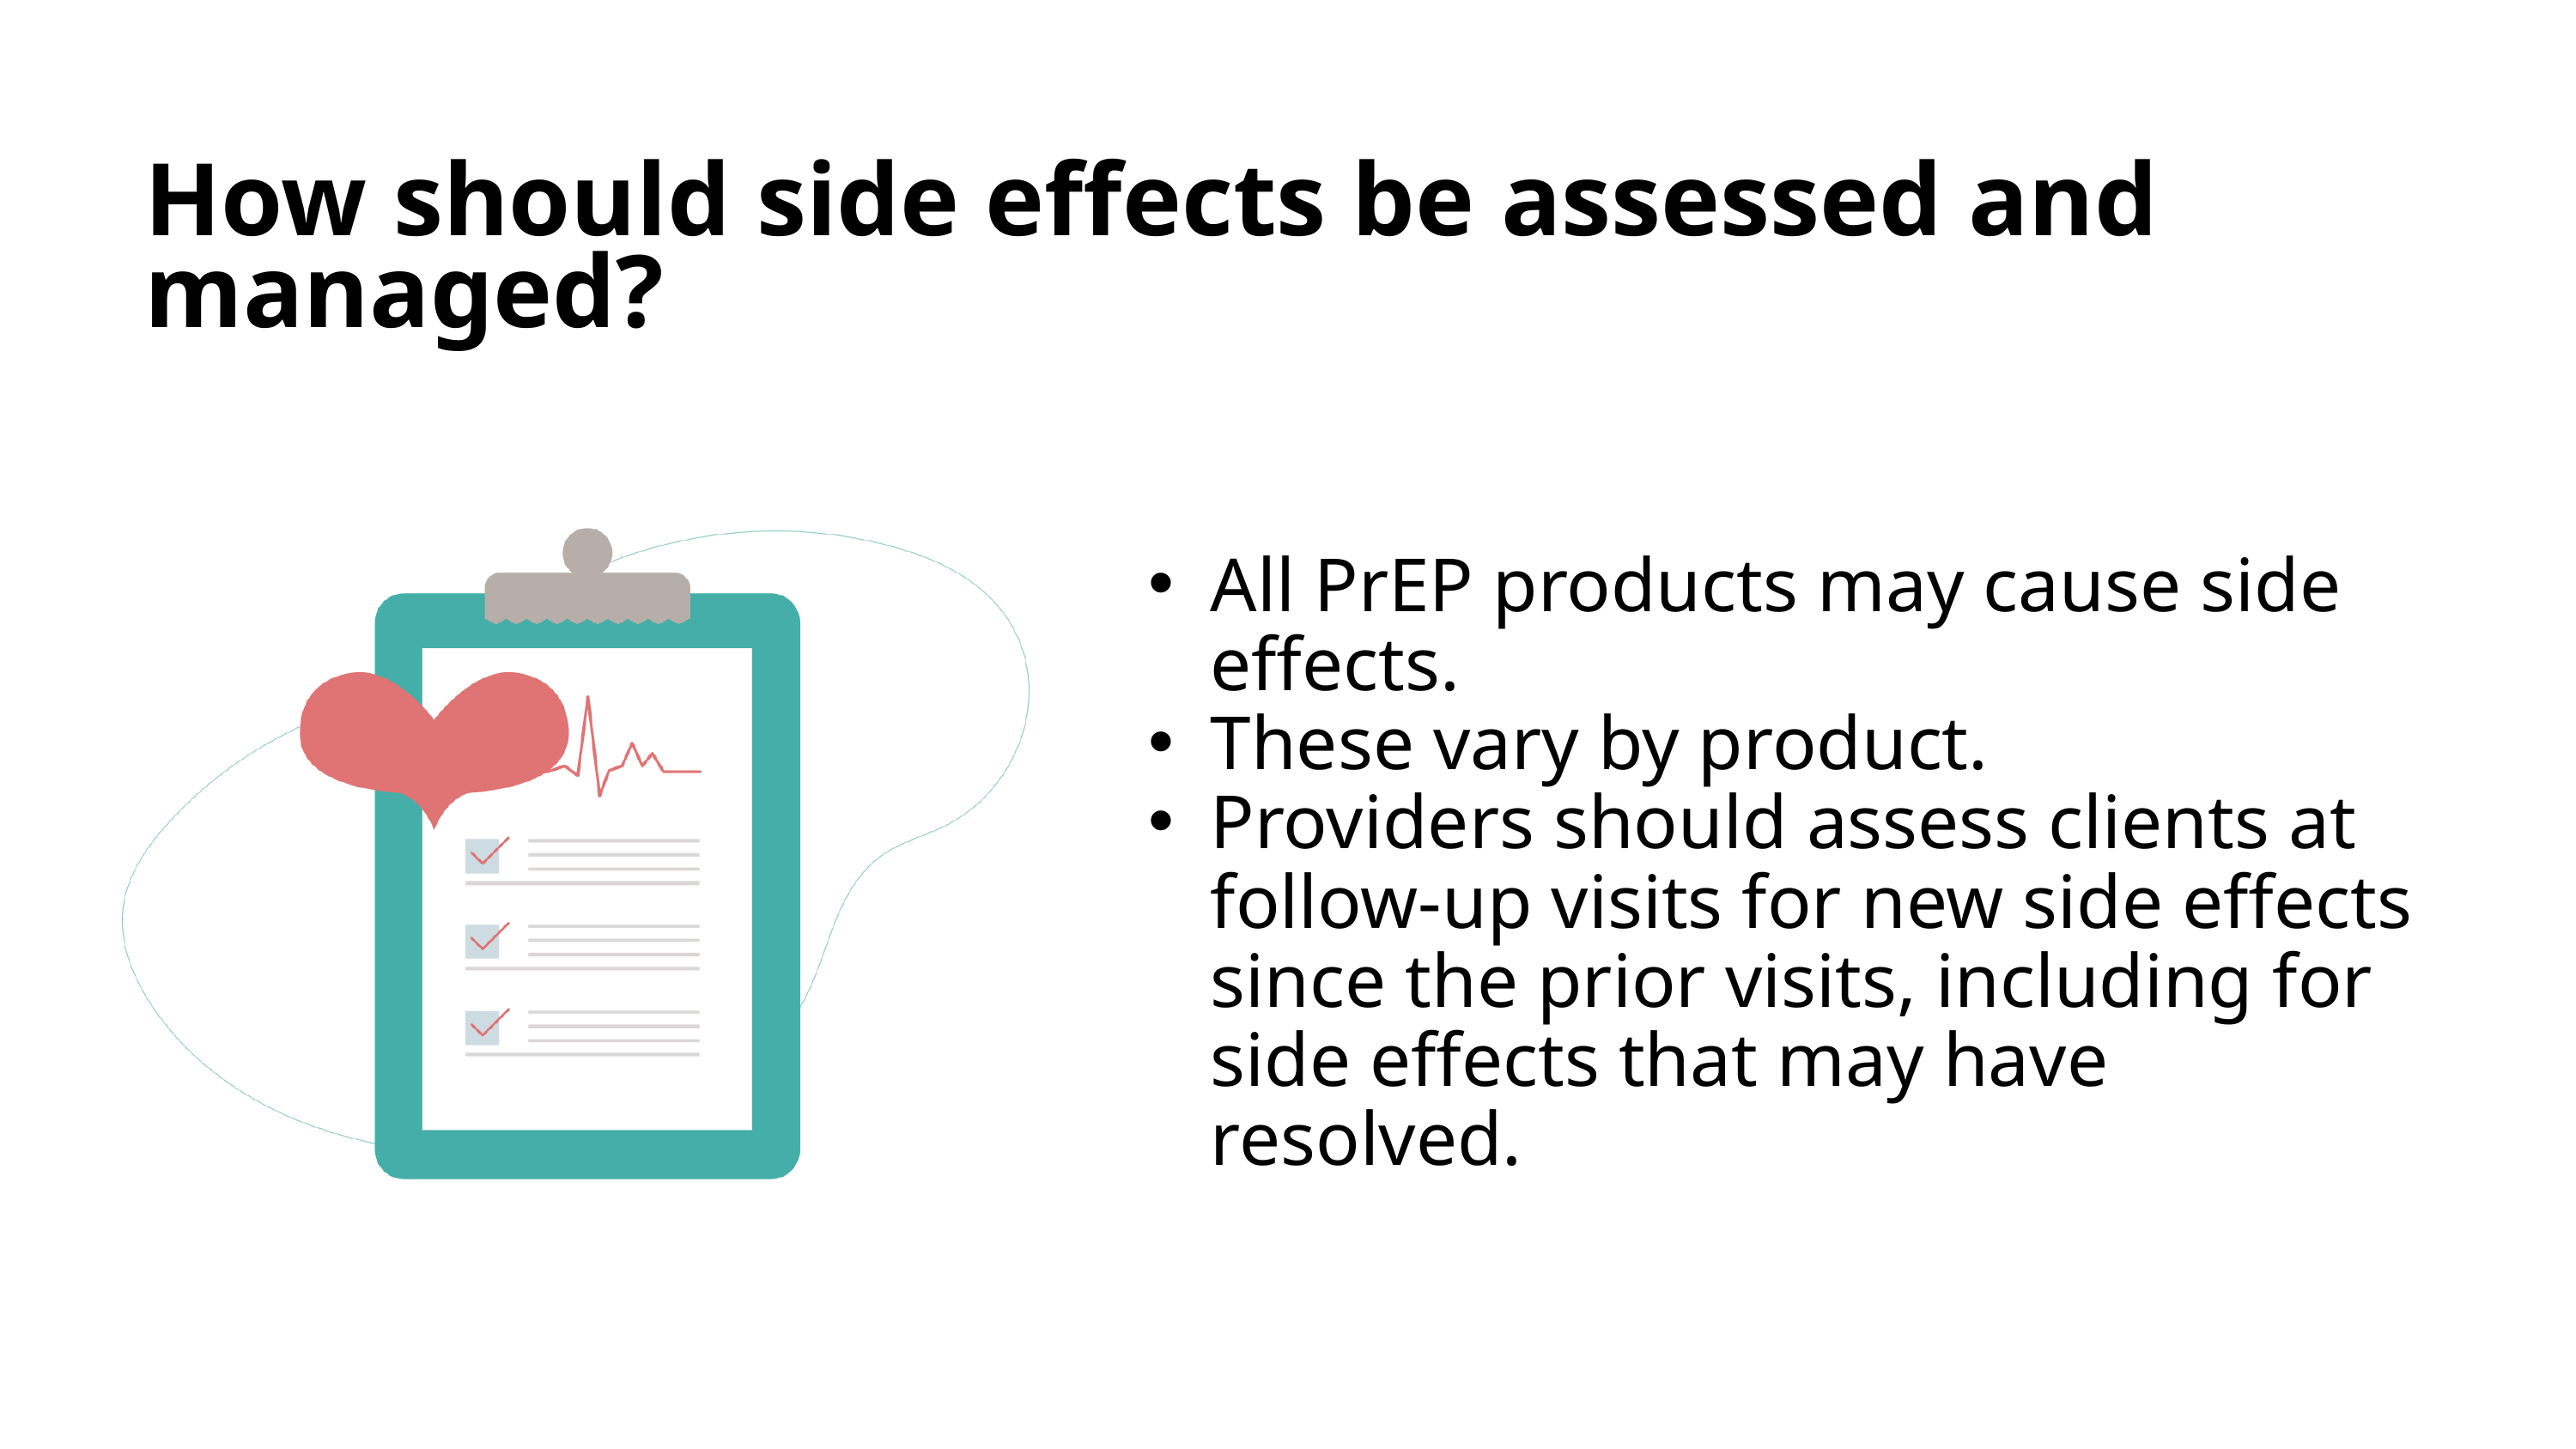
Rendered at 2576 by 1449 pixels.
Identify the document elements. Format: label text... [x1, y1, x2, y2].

text_box [64, 452, 1086, 1254]
text_box How should side effects be assessed and managed? [144, 163, 2462, 349]
text_box All PrEP products may cause side effects. These vary by product. Providers should assess clients at follow-up visits for new side effects since the prior visits, including for side effects that may have resolved. [1085, 547, 2432, 1260]
